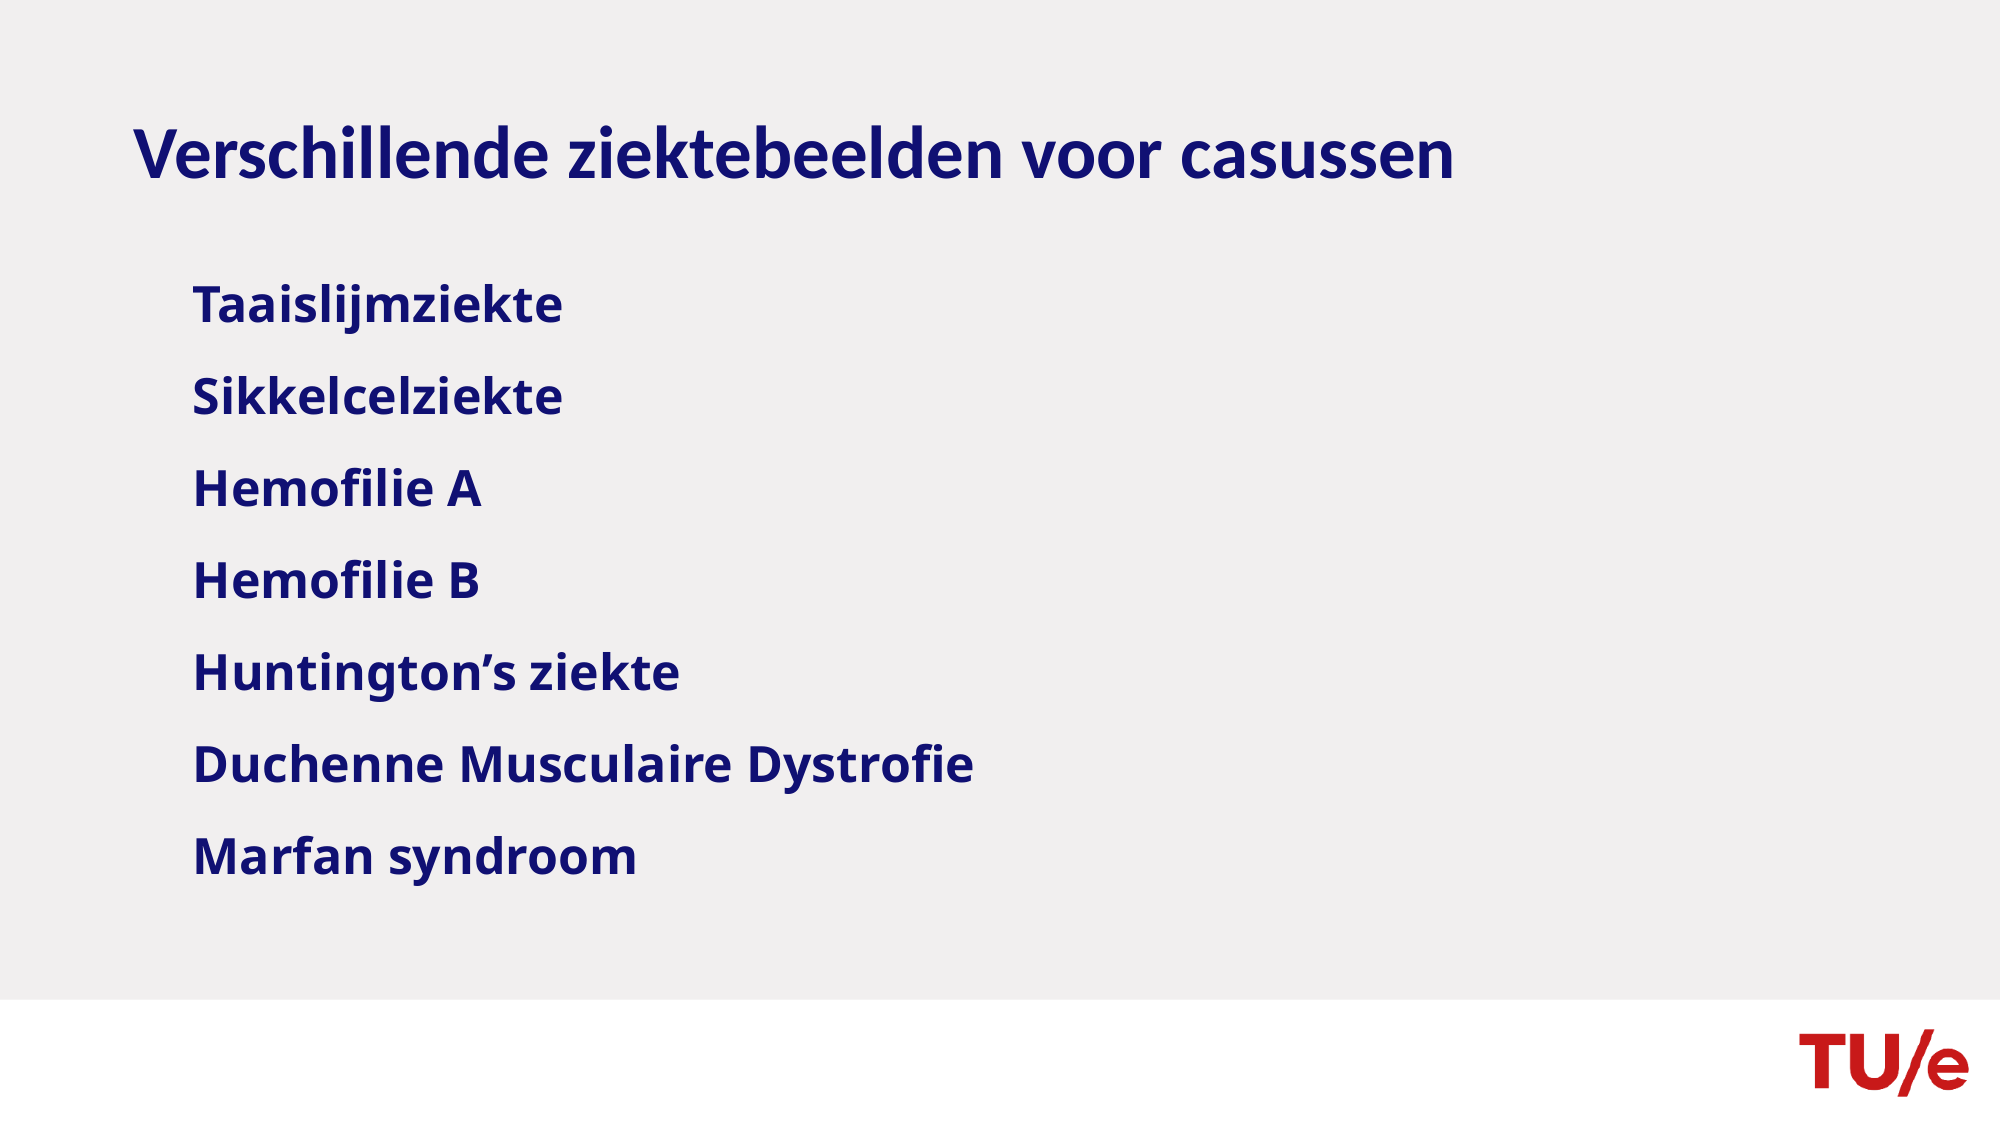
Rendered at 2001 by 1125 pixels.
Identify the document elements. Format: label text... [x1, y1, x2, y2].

list Taaislijmziekte Sikkelcelziekte Hemofilie A Hemofilie B Huntington’s ziekte Duchenne Musculaire Dystrofie Marfan syndroom [192, 263, 2000, 1125]
title Verschillende ziektebeelden voor casussen [133, 119, 1867, 206]
